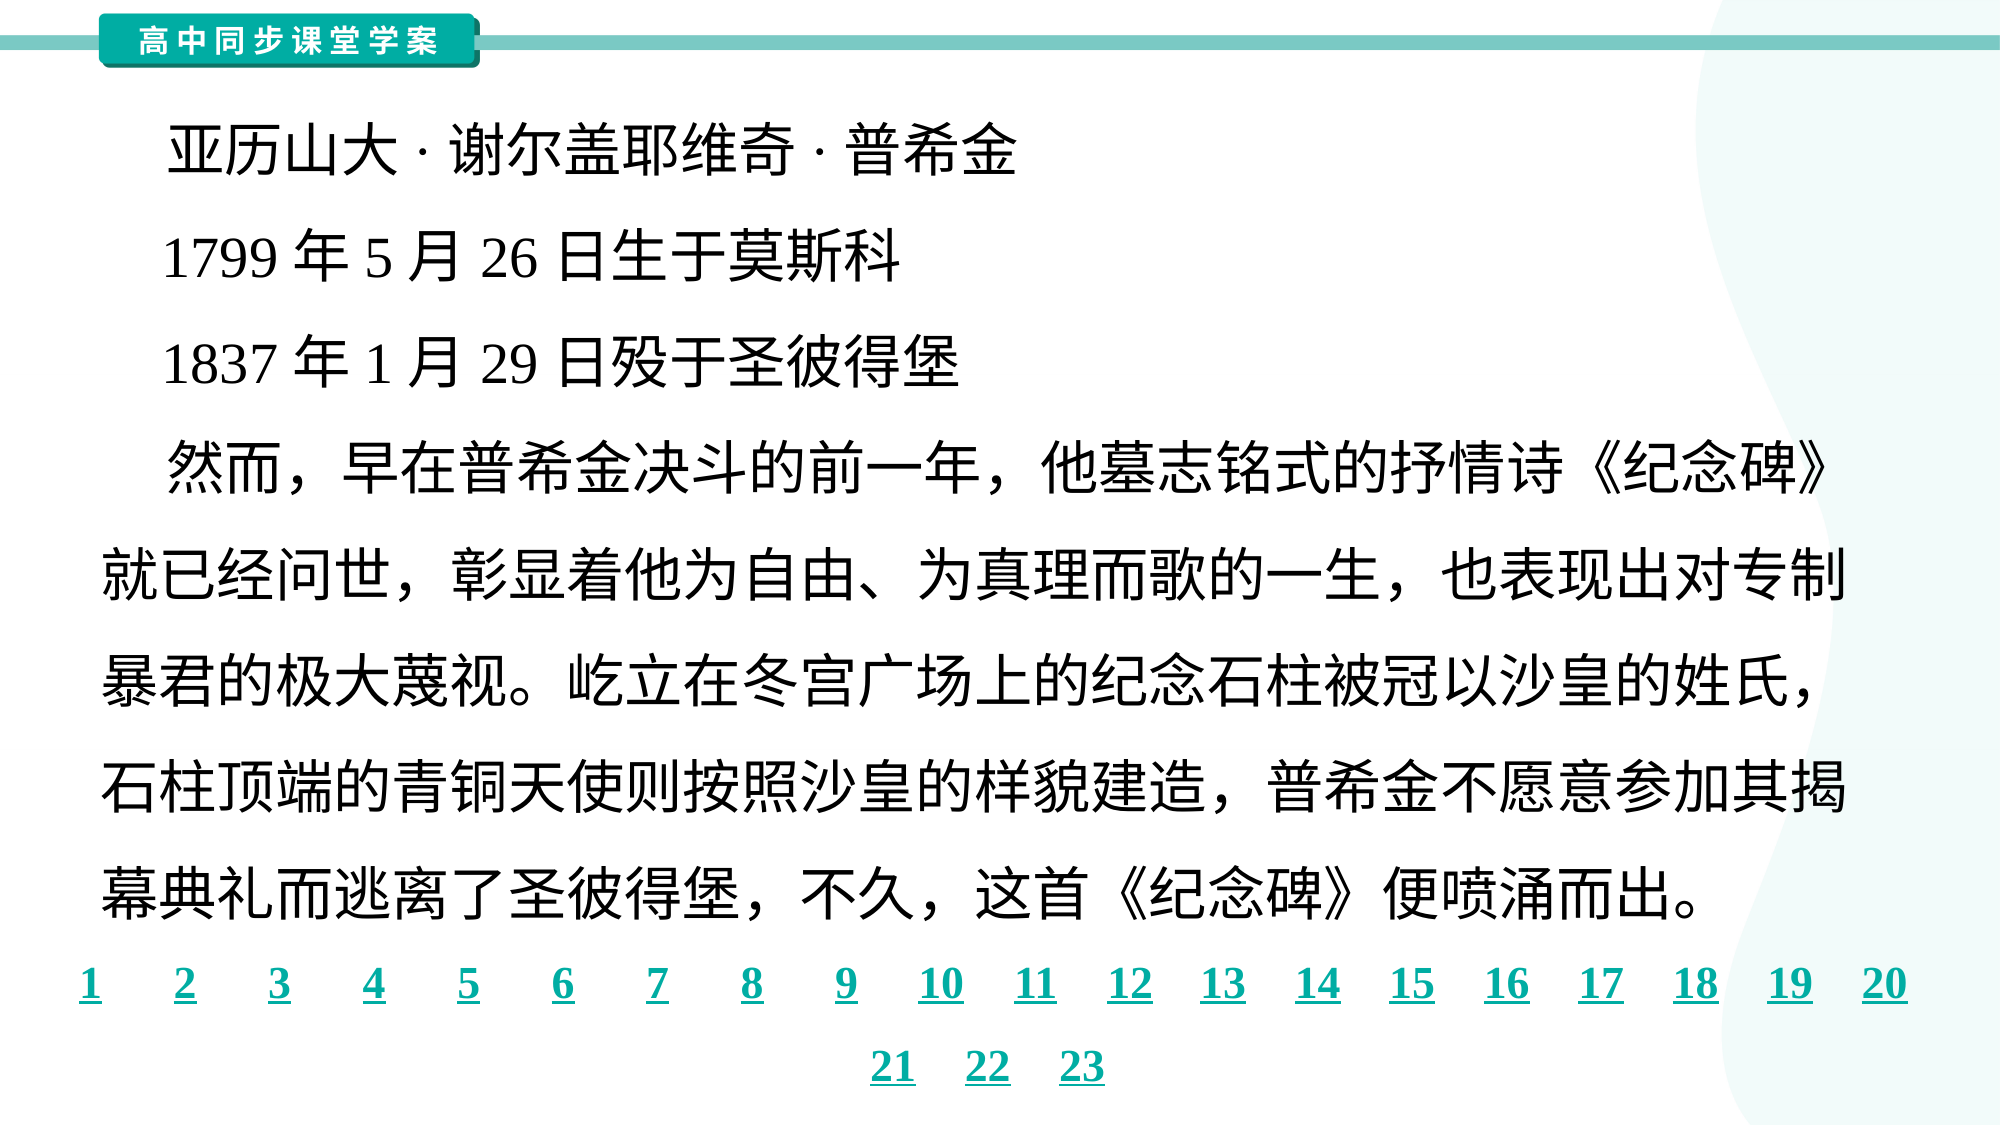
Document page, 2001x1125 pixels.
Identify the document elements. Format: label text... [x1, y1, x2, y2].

picture [0, 0, 2000, 1125]
text_box 亚历山大·谢尔盖耶维奇·普希金 1799年5月26日生于莫斯科 1837年1月29日殁于圣彼得堡 然而，早在普希金决斗的前一年，他墓志铭式的抒情诗《纪念碑》 就已经问世，彰显着他为自由、为真理而歌的一生，也表现出对专制 暴君的极大蔑视。屹立在冬宫广场上的纪念石柱被冠以沙皇的姓氏， 石柱顶端的青铜天使则按照沙皇的样貌建造，普希金不愿意参加其揭 幕典礼而逃离了圣彼得堡，不久，这首《纪念碑》便喷涌而出。 [100, 76, 1899, 927]
